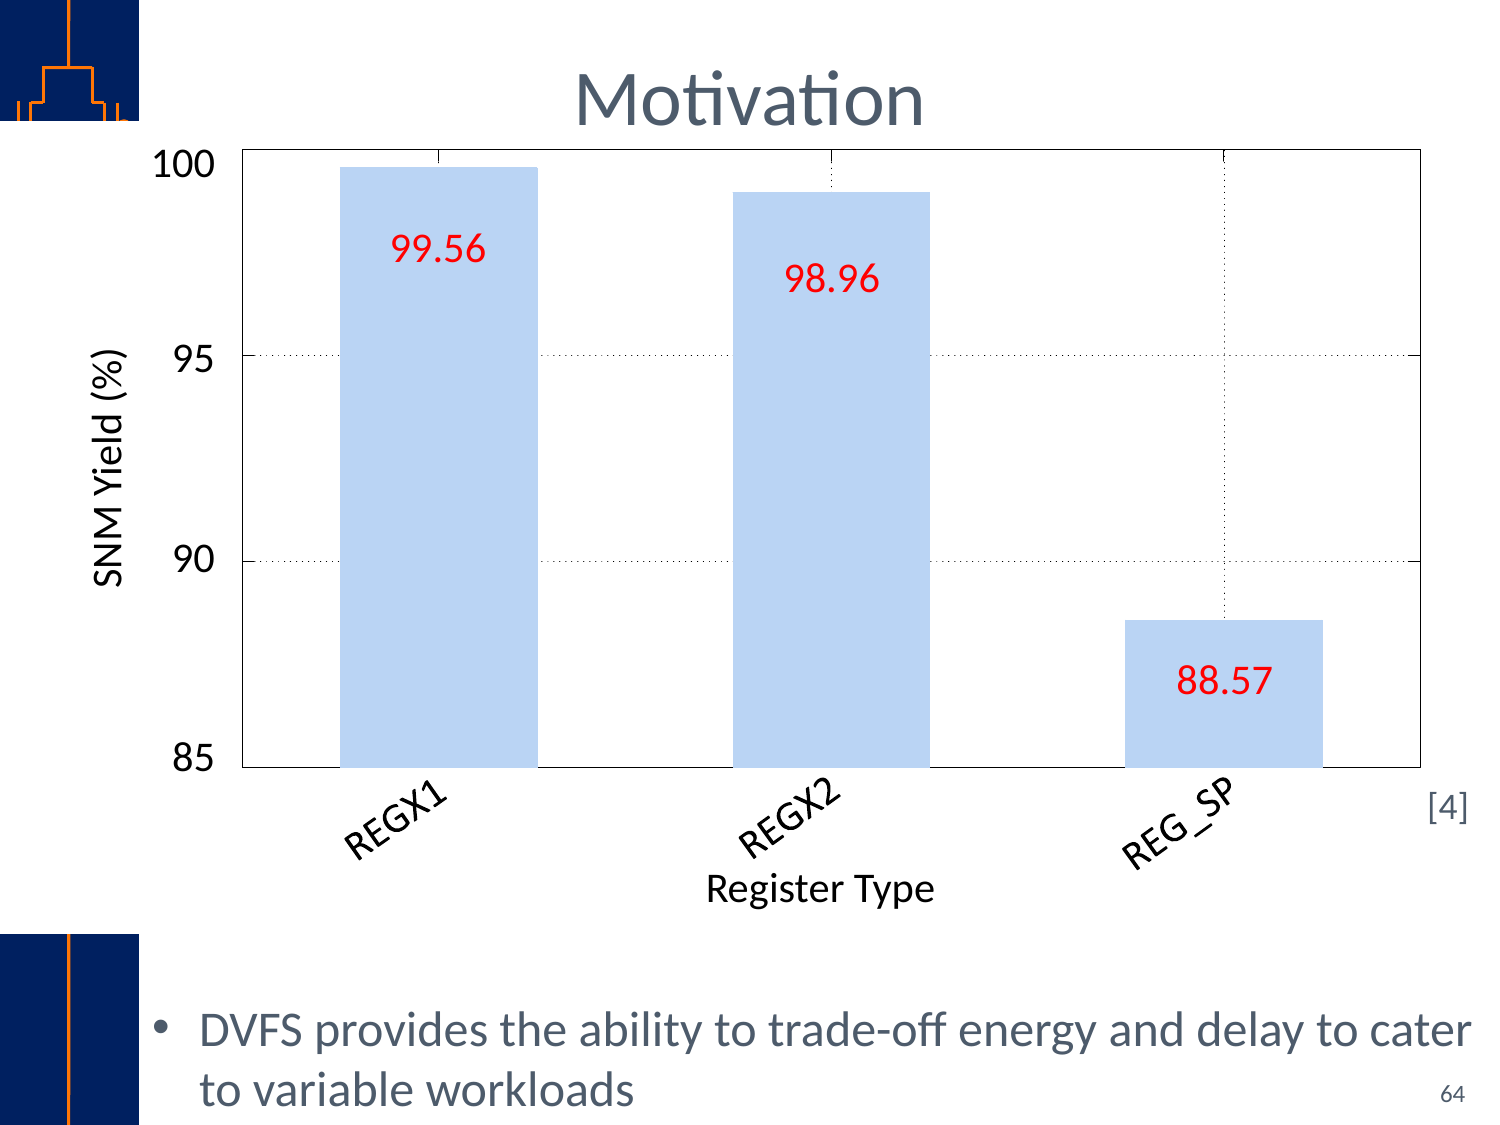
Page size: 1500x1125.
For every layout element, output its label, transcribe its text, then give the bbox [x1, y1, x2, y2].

slide_number 64 [1425, 1062, 1488, 1123]
text_box DVFS provides the ability to trade-off energy and delay to cater to variable workloads [137, 988, 1500, 1124]
text_box Motivation [0, 38, 1500, 117]
picture [0, 120, 1500, 935]
